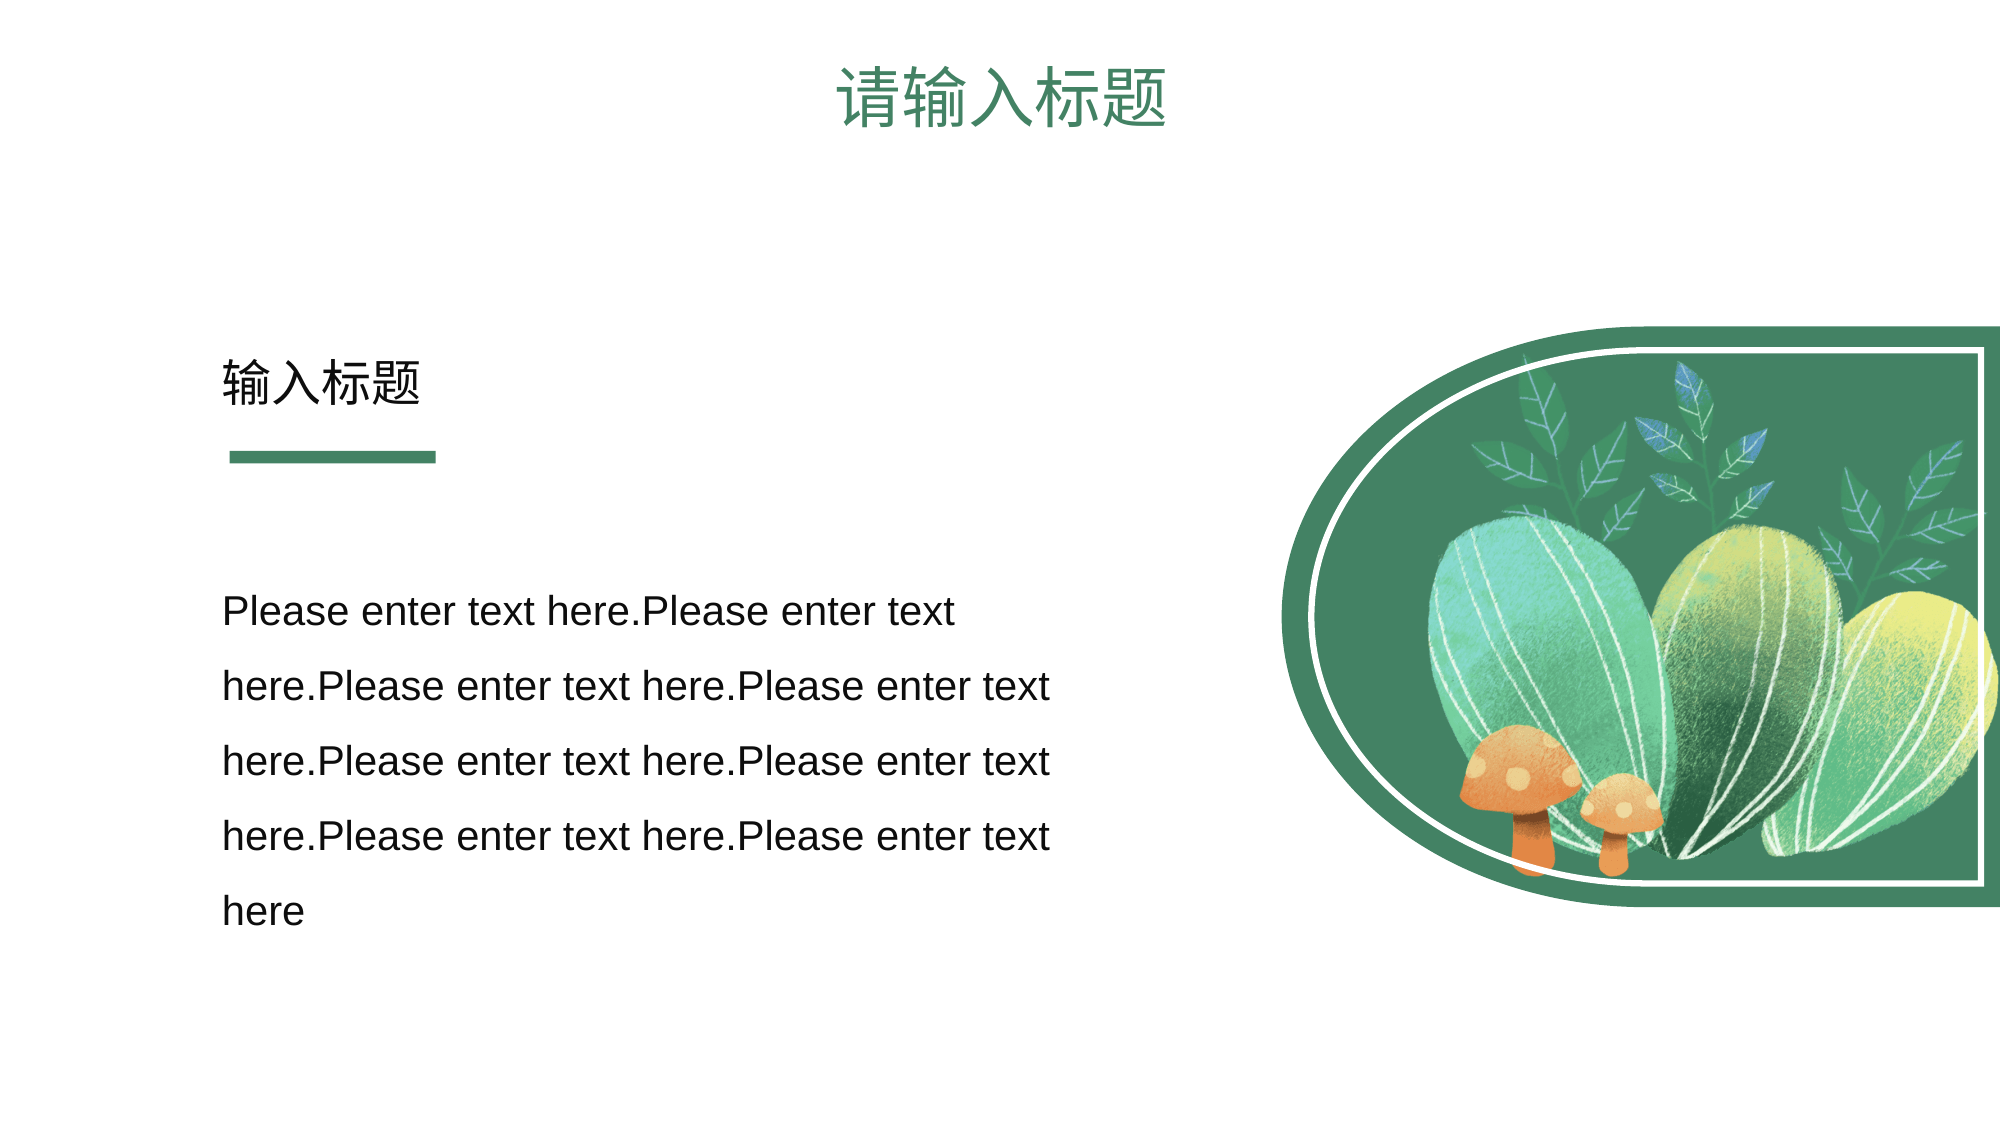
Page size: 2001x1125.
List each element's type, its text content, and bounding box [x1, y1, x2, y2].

text_box [229, 450, 437, 464]
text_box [1282, 255, 2000, 1005]
text_box 请输入标题 [819, 48, 1184, 143]
text_box Please enter text here.Please enter text here.Please enter text here.Please enter text here.Please enter text here.Please enter text here.Please enter text here.Please enter text here [207, 551, 1141, 942]
text_box 输入标题 [207, 343, 682, 419]
